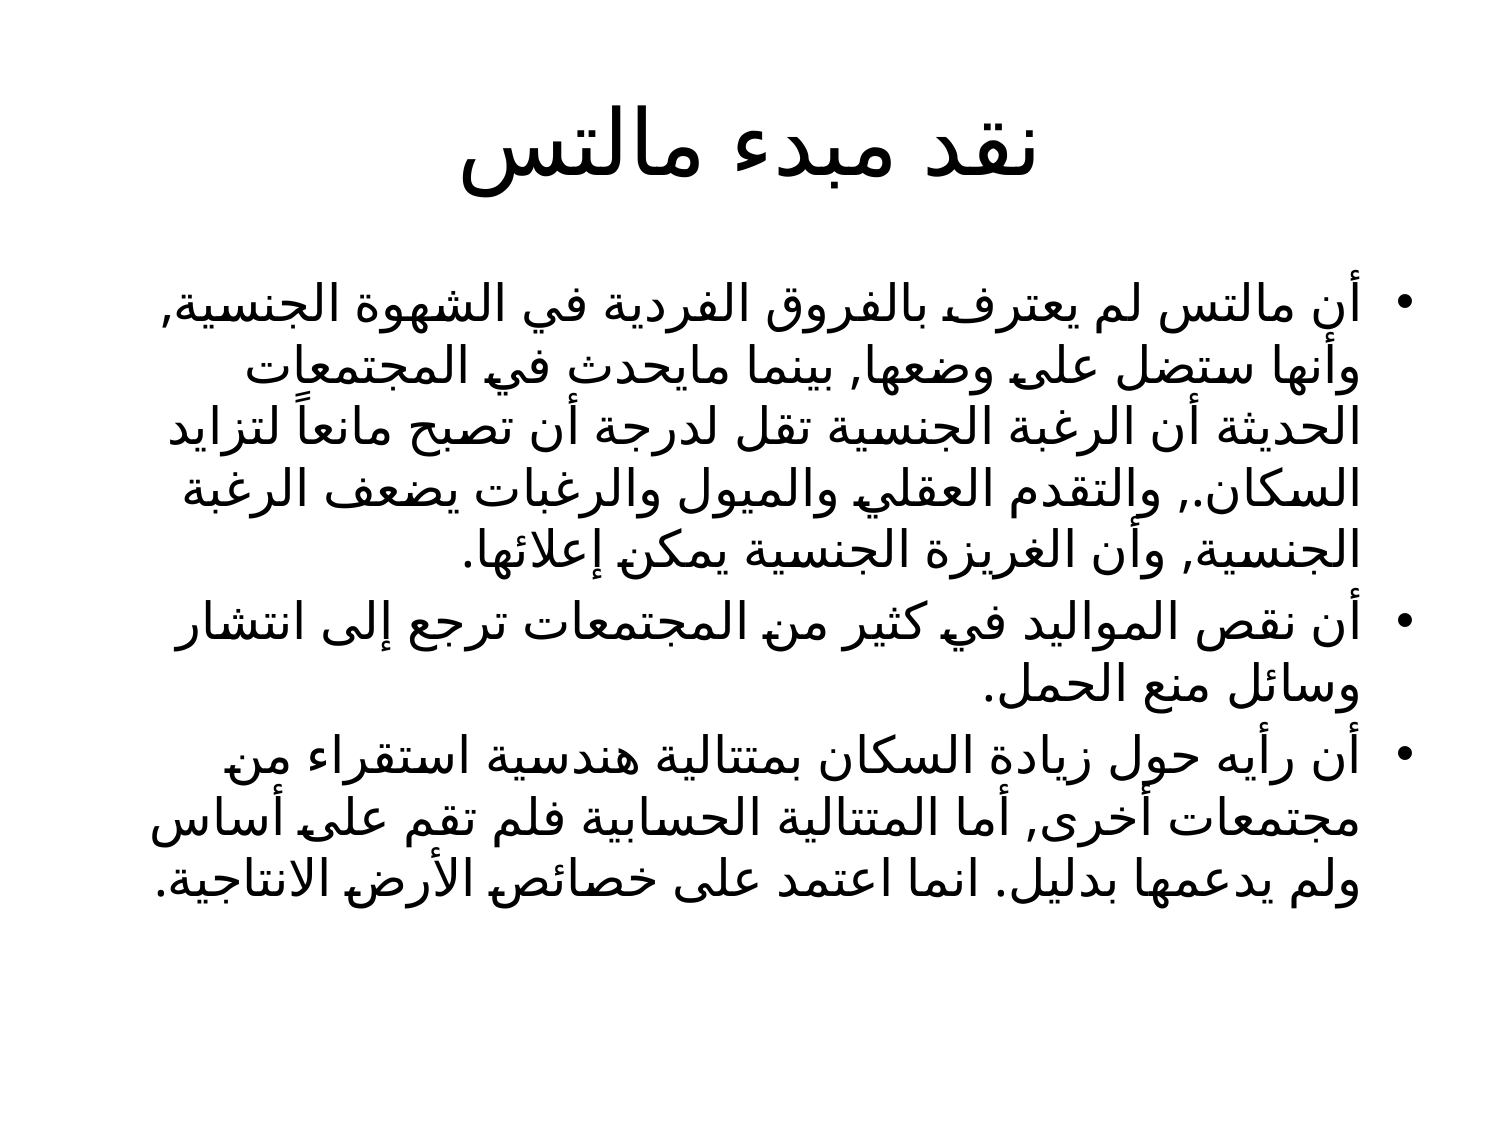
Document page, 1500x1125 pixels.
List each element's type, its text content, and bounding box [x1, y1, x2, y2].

title نقد مبدء مالتس [75, 45, 1425, 233]
list أن مالتس لم يعترف بالفروق الفردية في الشهوة الجنسية, وأنها ستضل على وضعها, بينما مايحدث في المجتمعات الحديثة أن الرغبة الجنسية تقل لدرجة أن تصبح مانعاً لتزايد السكان., والتقدم العقلي والميول والرغبات يضعف الرغبة الجنسية, وأن الغريزة الجنسية يمكن إعلائها. أن نقص المواليد في كثير من المجتمعات ترجع إلى انتشار وسائل منع الحمل. أن رأيه حول زيادة السكان بمتتالية هندسية استقراء من مجتمعات أخرى, أما المتتالية الحسابية فلم تقم على أساس ولم يدعمها بدليل. انما اعتمد على خصائص الأرض الانتاجية. [75, 262, 1425, 1005]
